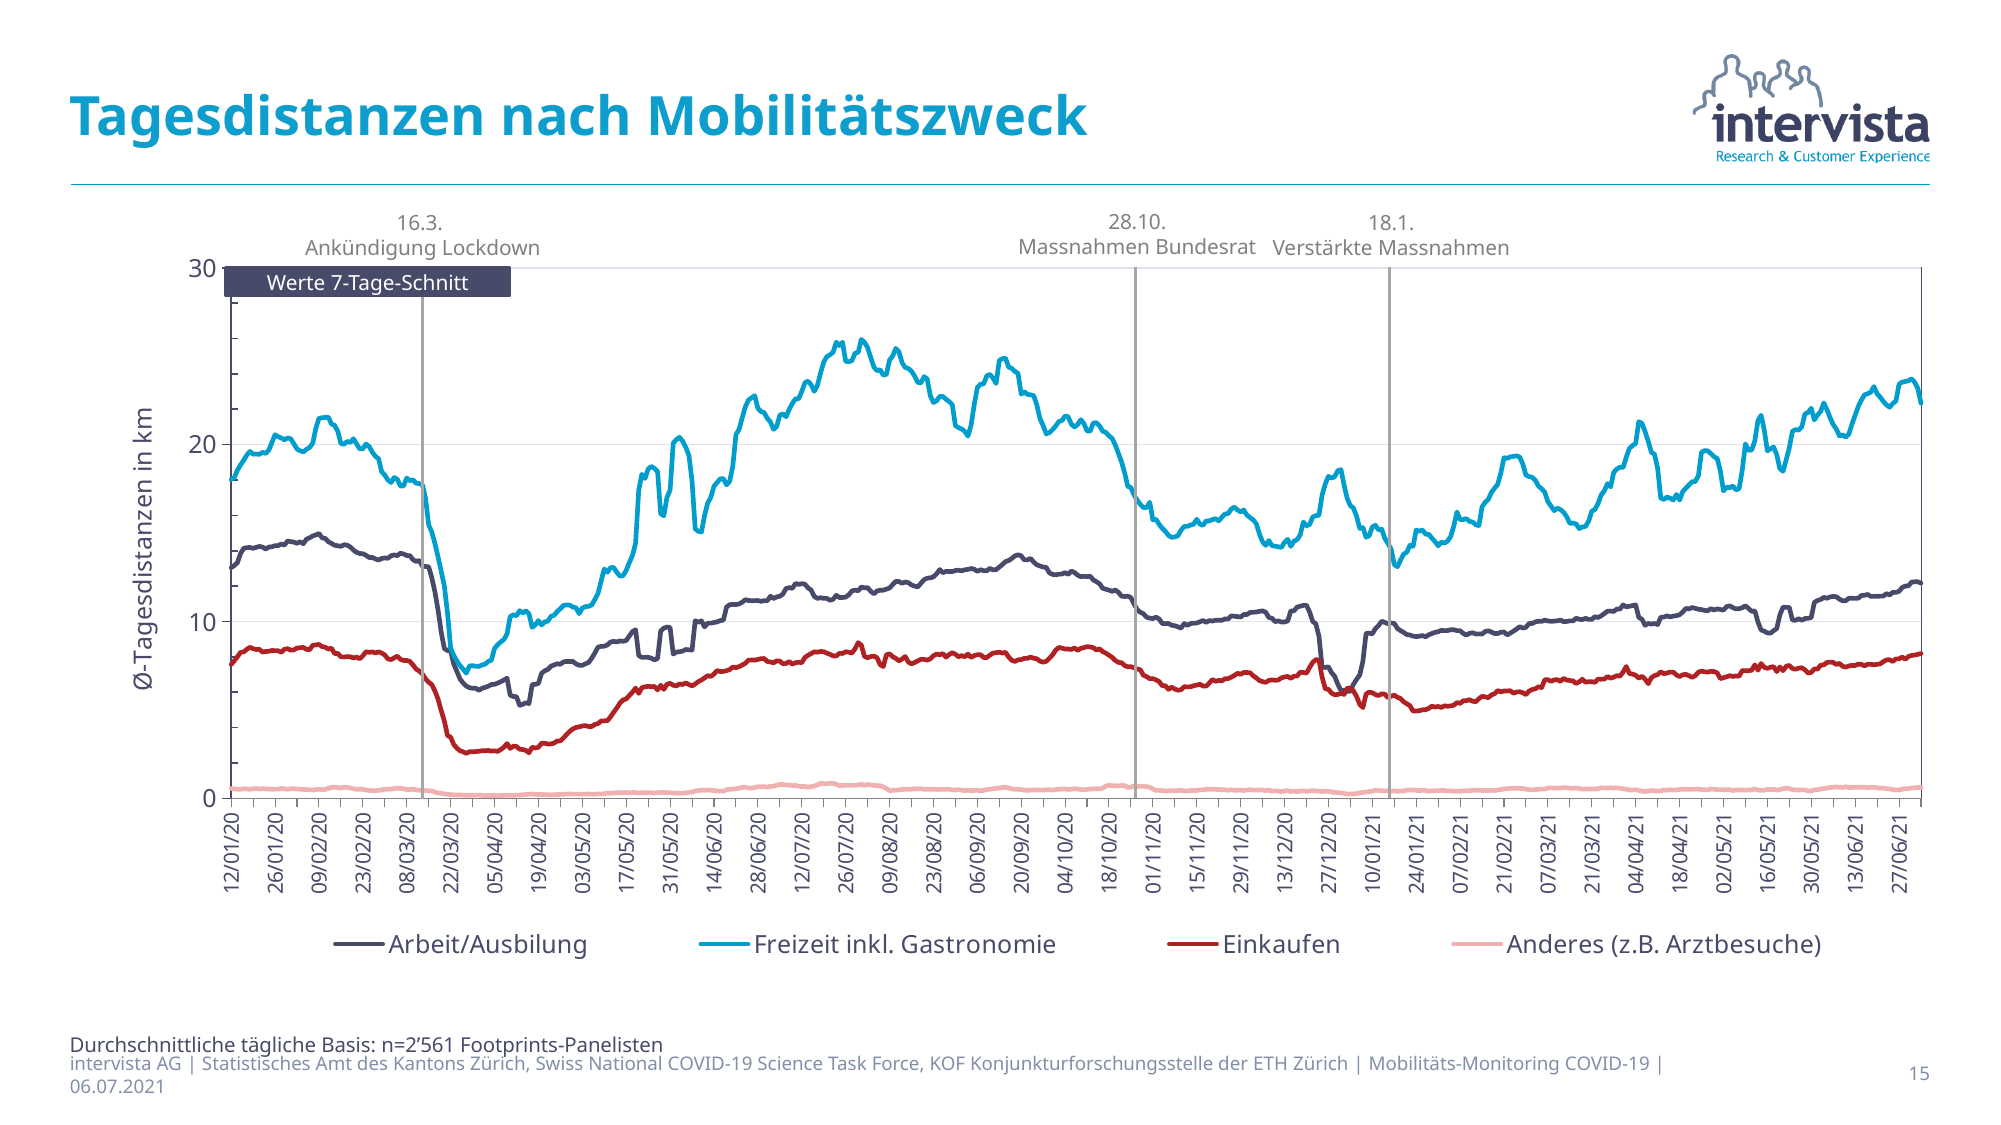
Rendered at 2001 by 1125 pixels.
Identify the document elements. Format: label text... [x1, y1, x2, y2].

text_box 16.3. Ankündigung Lockdown [347, 202, 498, 236]
slide_number 15 [1629, 1035, 1945, 1114]
text_box Durchschnittliche tägliche Basis: n=2’561 Footprints-Panelisten [54, 968, 1927, 1065]
title Tagesdistanzen nach Mobilitätszweck [54, 43, 1630, 185]
text_box 28.10. Massnahmen Bundesrat [1062, 201, 1213, 236]
text_box 18.1. Verstärkte Massnahmen [1316, 202, 1467, 236]
footer intervista AG | Statistisches Amt des Kantons Zürich, Swiss National COVID-19 Science Task Force, KOF Konjunkturforschungsstelle der ETH Zürich | Mobilitäts-Monitoring COVID-19 | 06.07.2021 [54, 1065, 1629, 1114]
chart [72, 239, 1928, 972]
